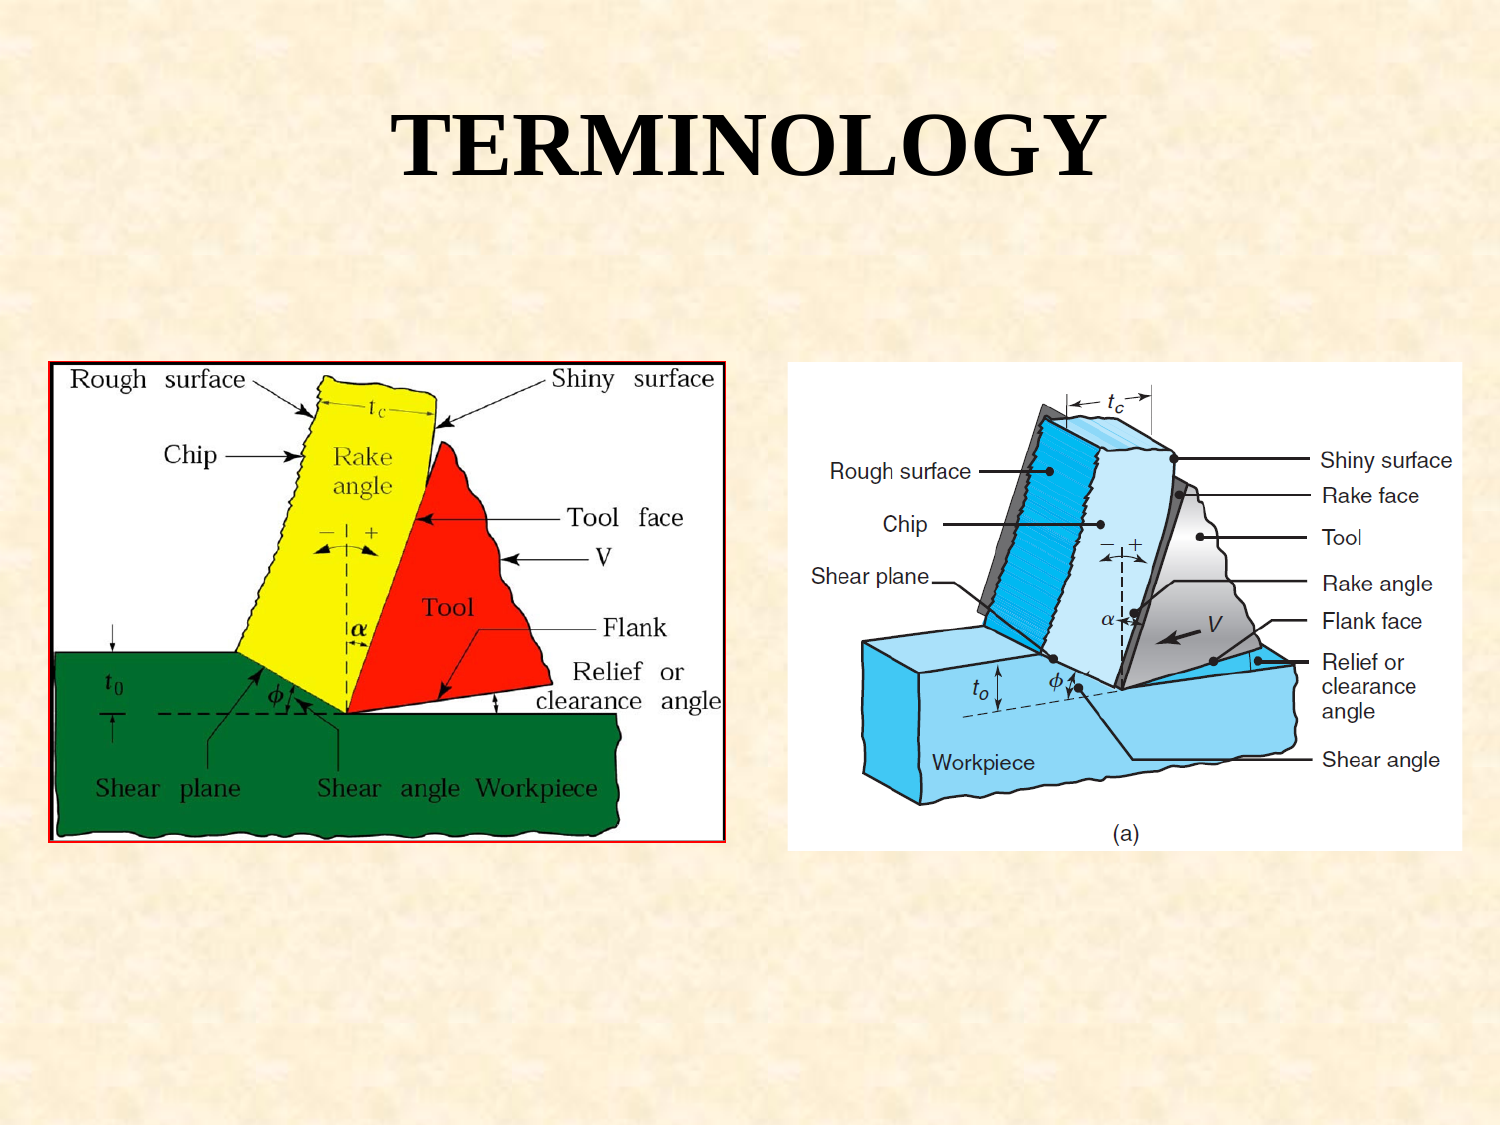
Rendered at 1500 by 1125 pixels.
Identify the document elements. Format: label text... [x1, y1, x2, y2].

title Terminology [74, 44, 1426, 233]
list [49, 362, 726, 842]
picture [0, 0, 1500, 1125]
